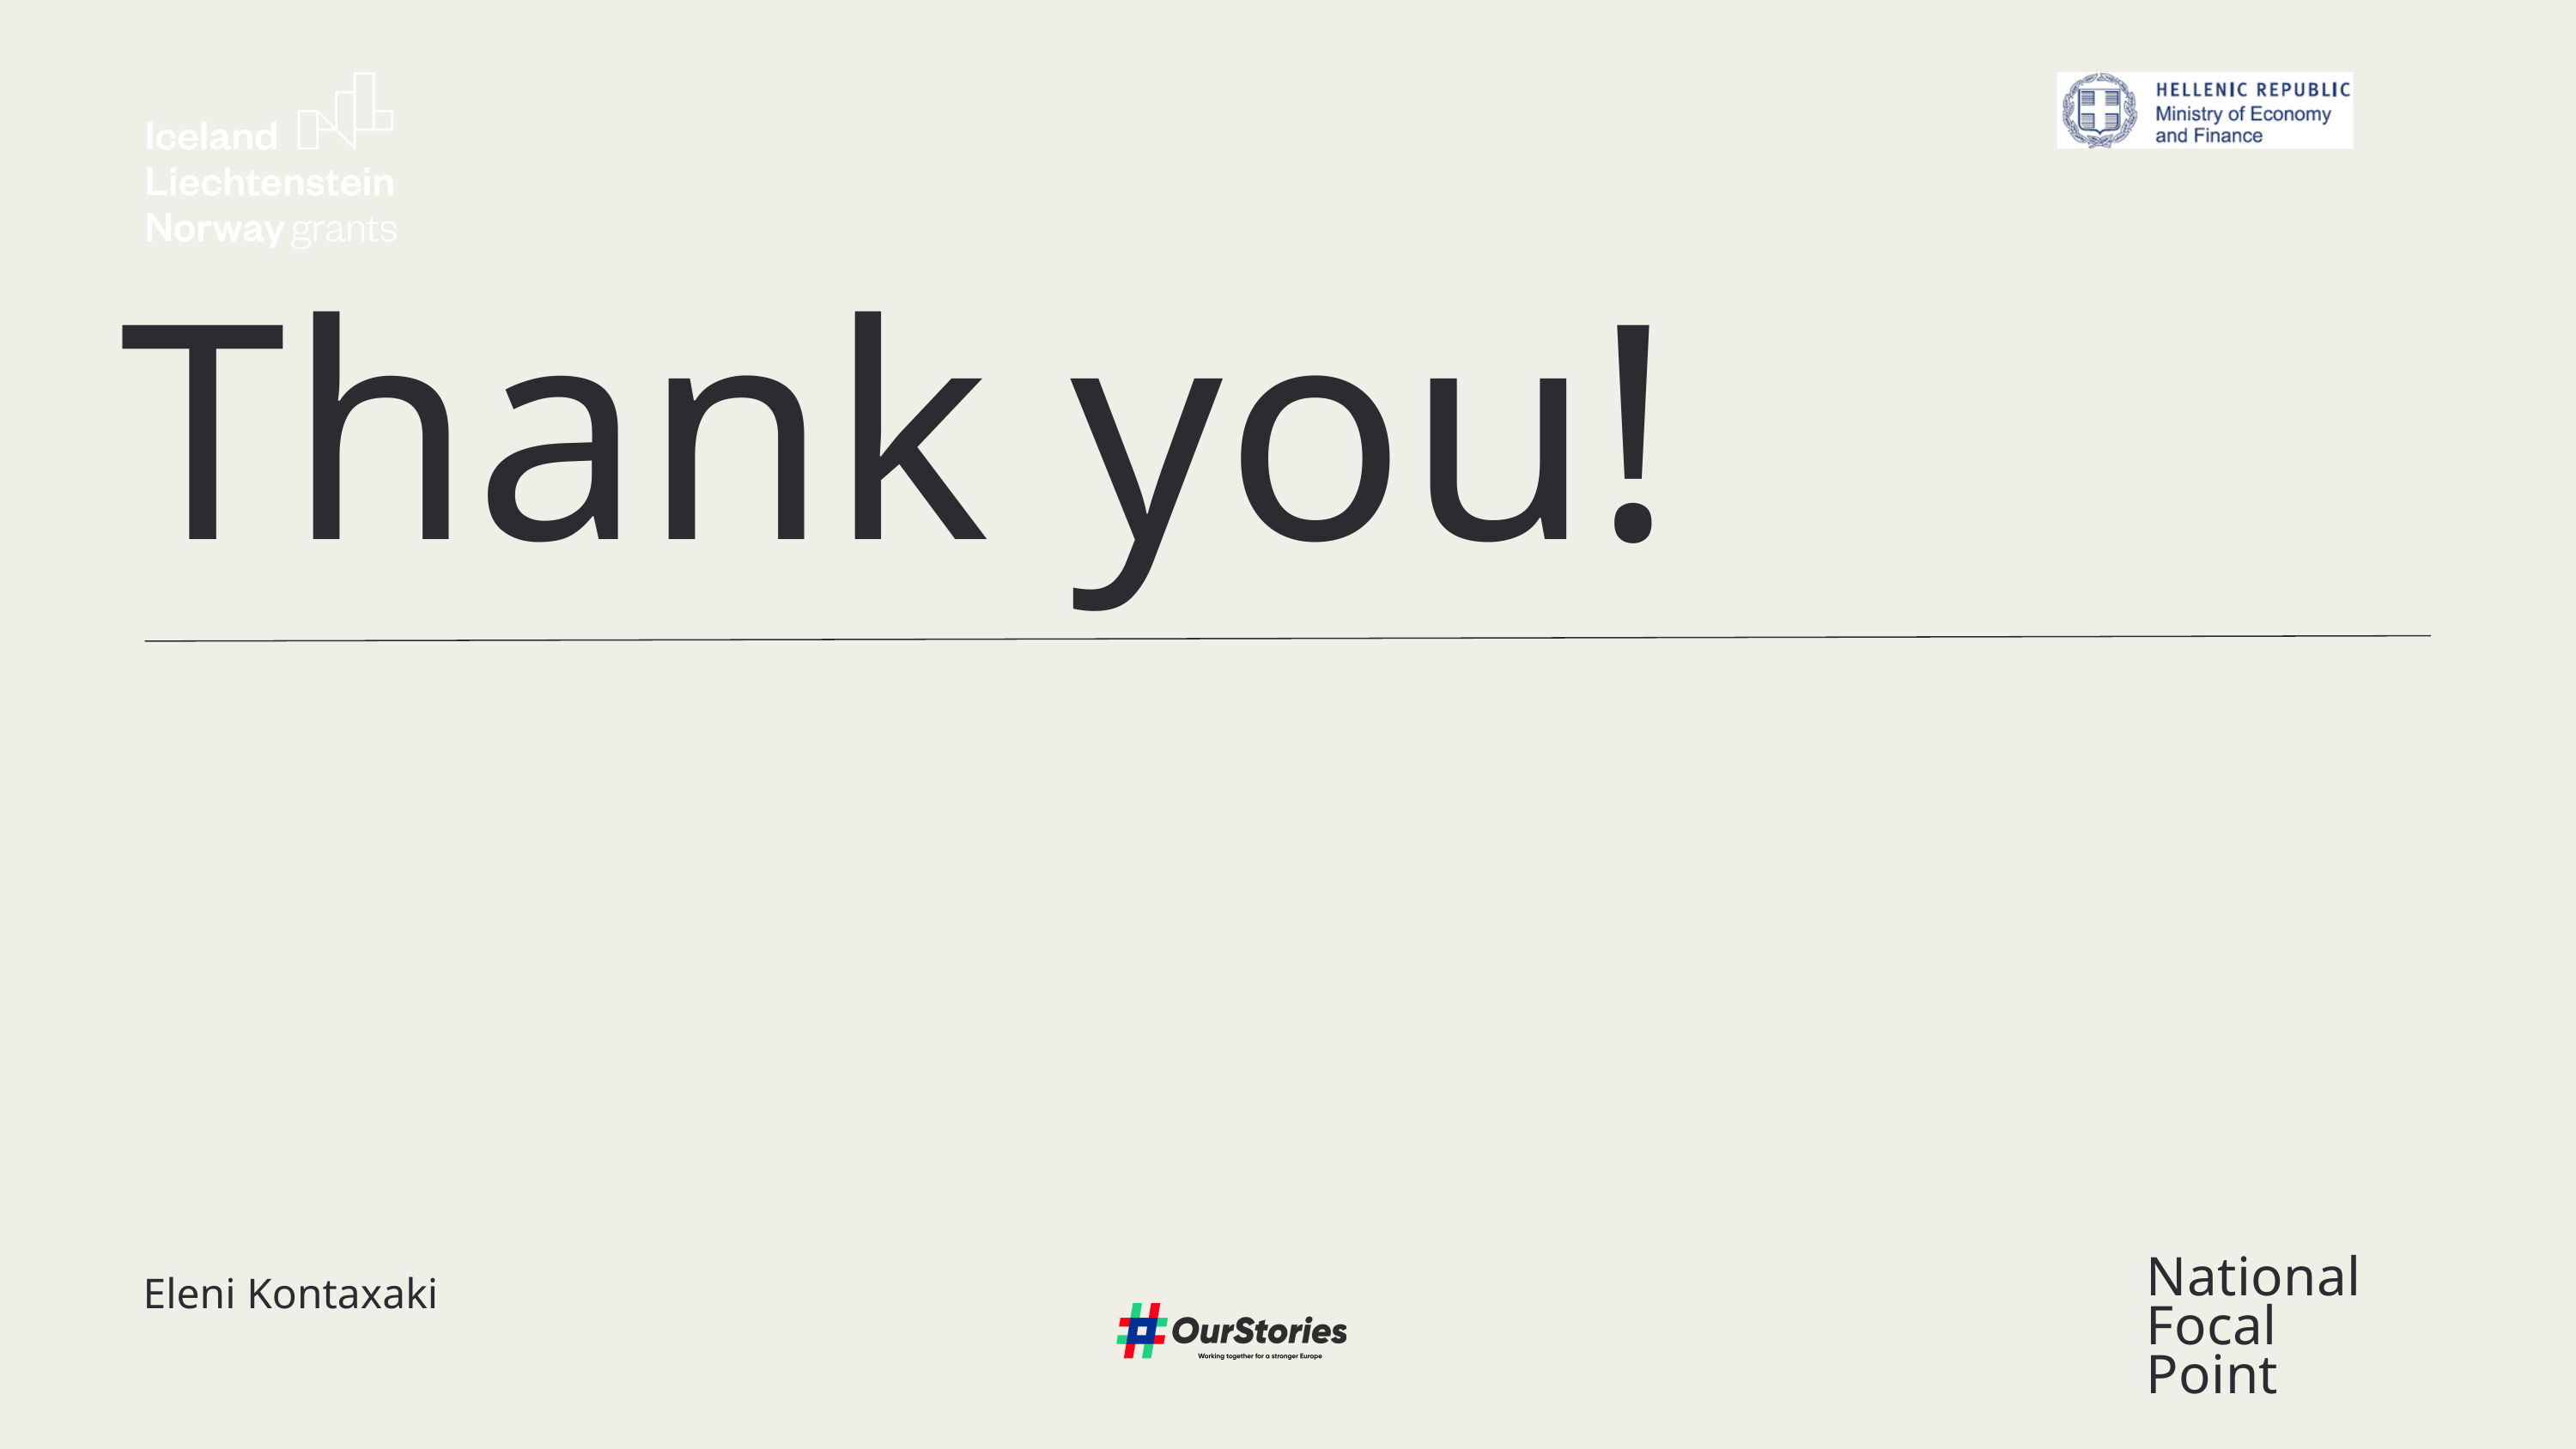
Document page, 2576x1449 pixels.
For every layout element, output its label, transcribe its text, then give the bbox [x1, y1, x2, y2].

text_box [2057, 72, 2354, 149]
text_box National Focal Point [2146, 1258, 2384, 1404]
text_box [1116, 1303, 1347, 1360]
text_box [144, 72, 398, 250]
text_box Eleni Kontaxaki [143, 1255, 1251, 1318]
text_box Thank you! [119, 326, 2432, 600]
